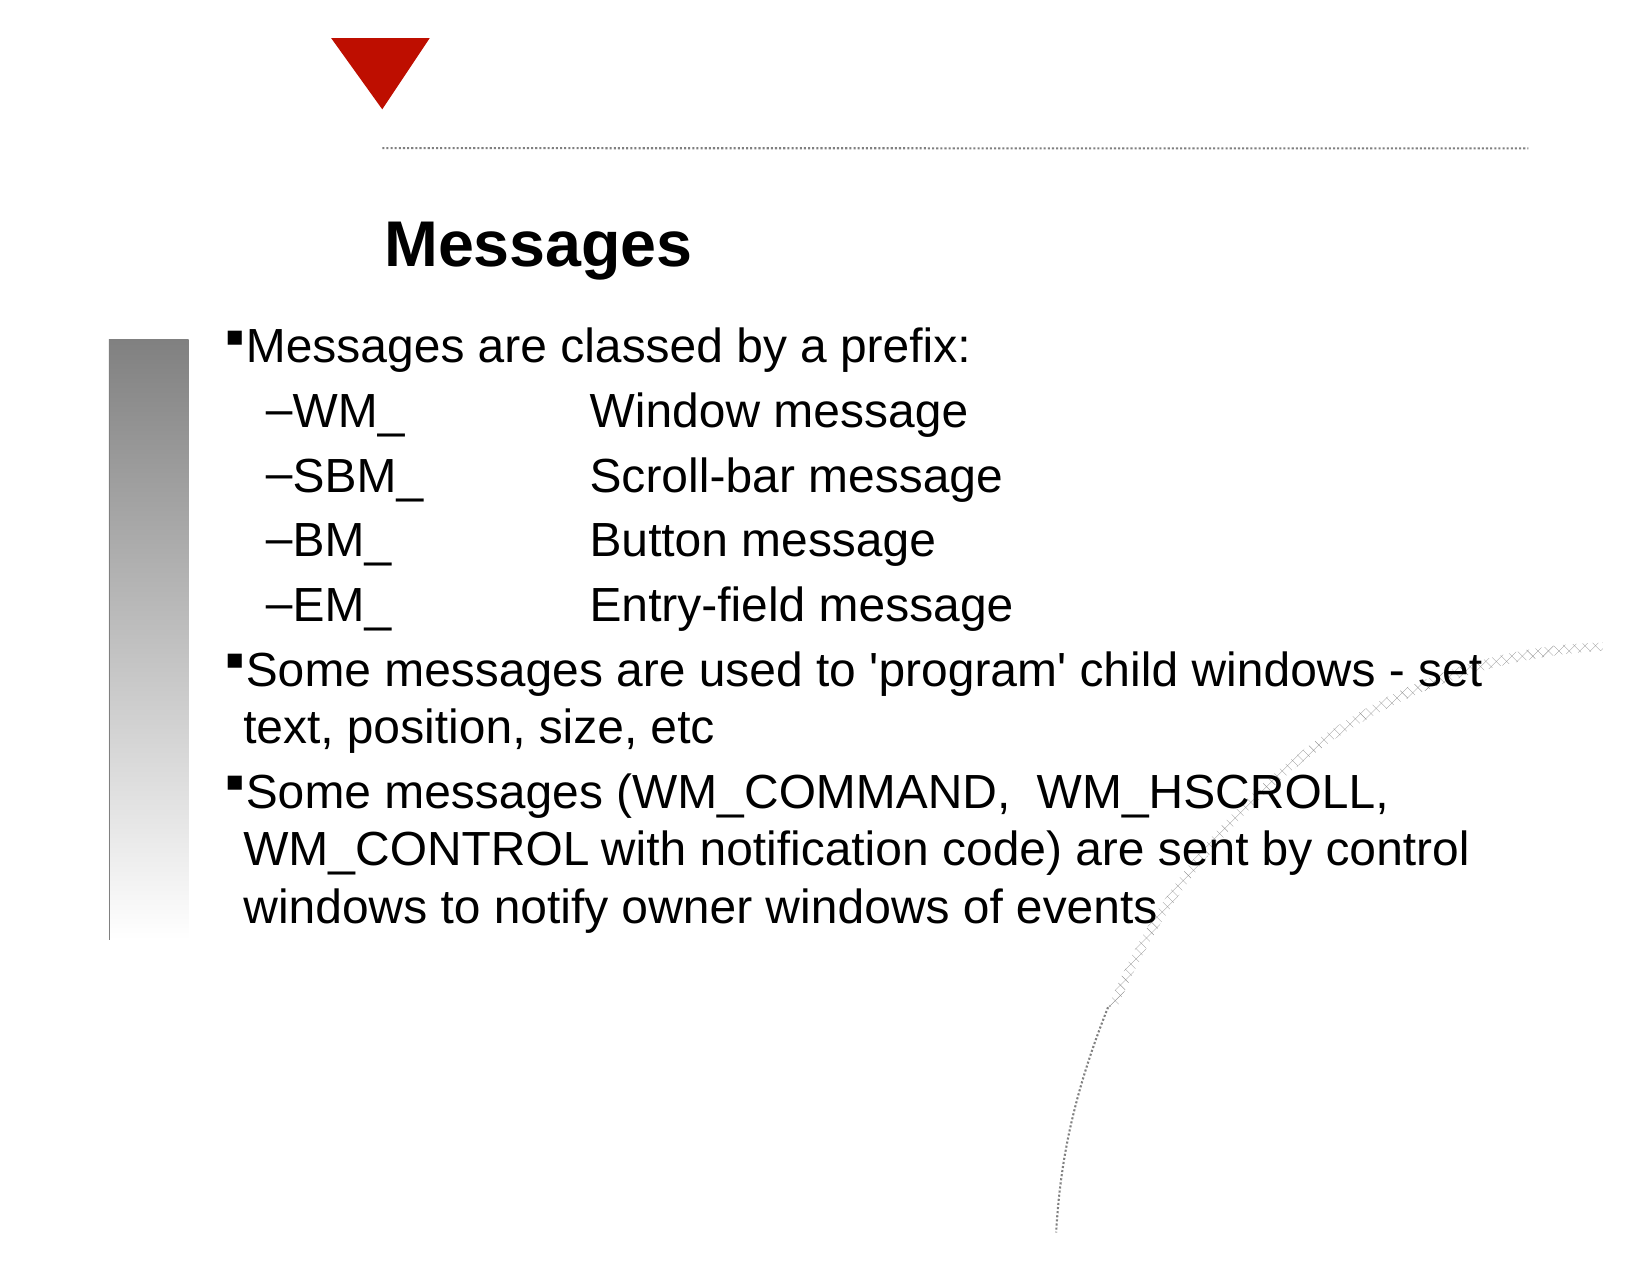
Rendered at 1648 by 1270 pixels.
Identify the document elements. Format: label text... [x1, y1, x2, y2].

text_box Messages [384, 202, 1538, 280]
text_box Messages are classed by a prefix: WM_ Window message SBM_ Scroll-bar message BM_ Button message EM_ Entry-field message Some messages are used to 'program' child windows - set text, position, size, etc Some messages (WM_COMMAND, WM_HSCROLL, WM_CONTROL with notification code) are sent by control windows to notify owner windows of events [223, 315, 1531, 933]
